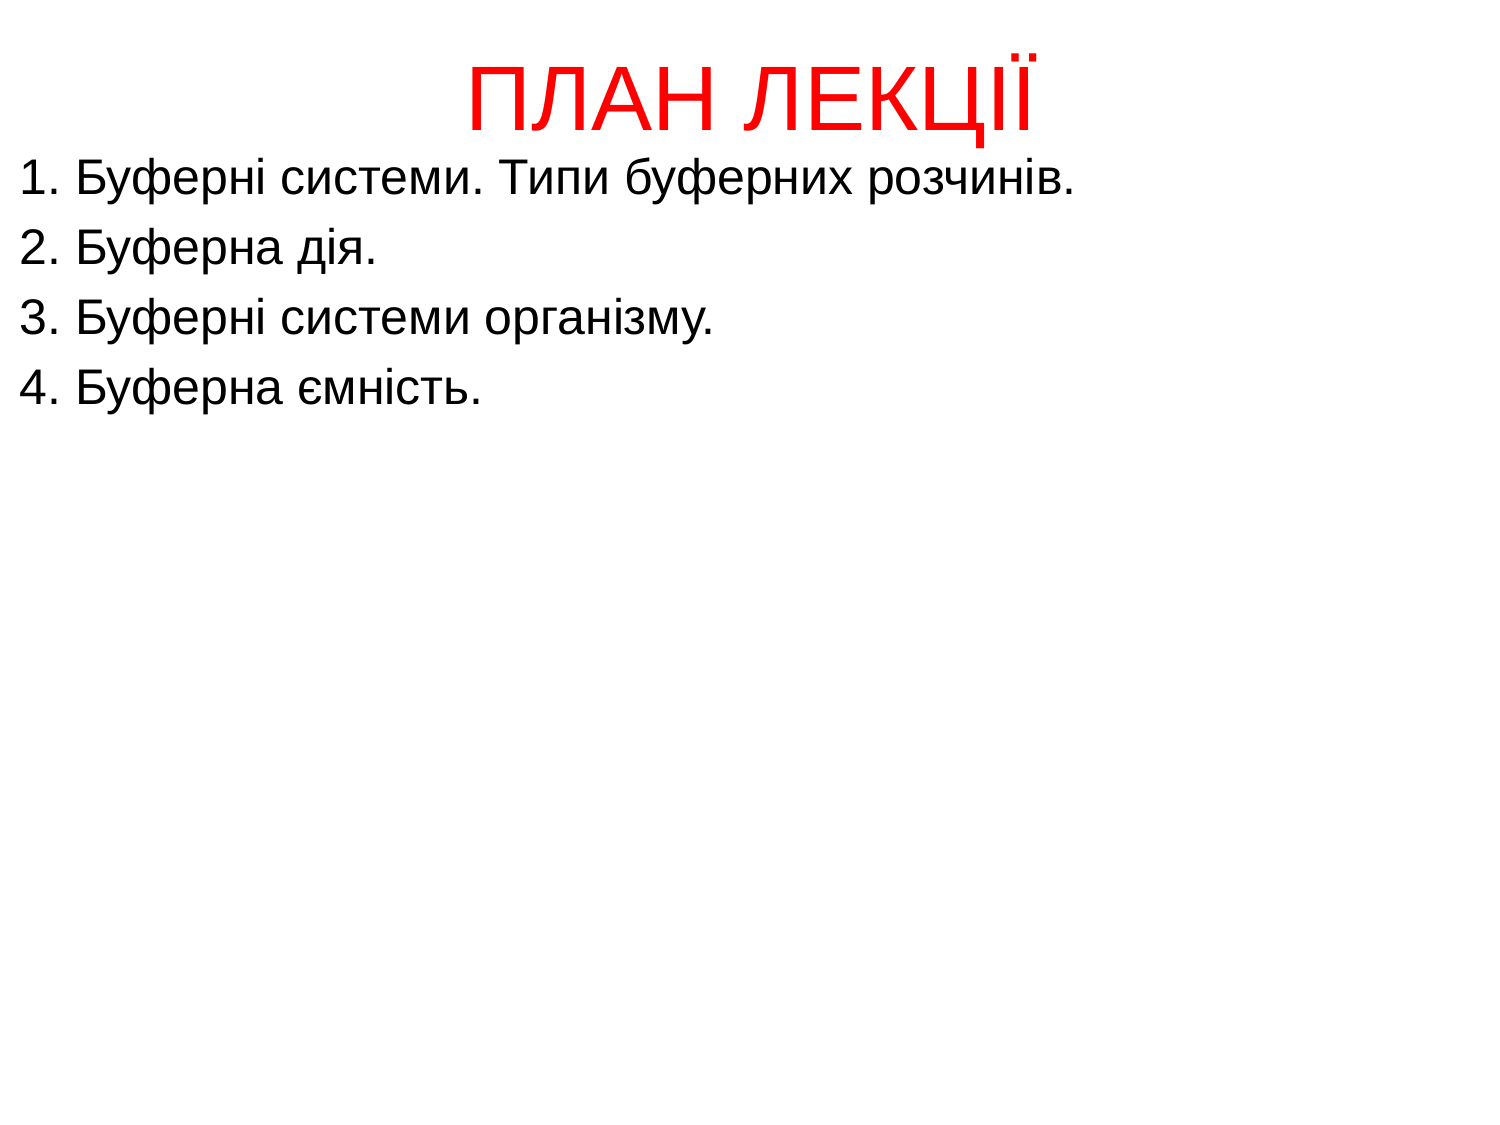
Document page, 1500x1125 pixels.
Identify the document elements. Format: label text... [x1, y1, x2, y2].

list 1. Буферні системи. Типи буферних розчинів. 2. Буферна дія. 3. Буферні системи організму. 4. Буферна ємність. [4, 137, 1500, 1106]
title ПЛАН ЛЕКЦІЇ [76, 0, 1427, 137]
